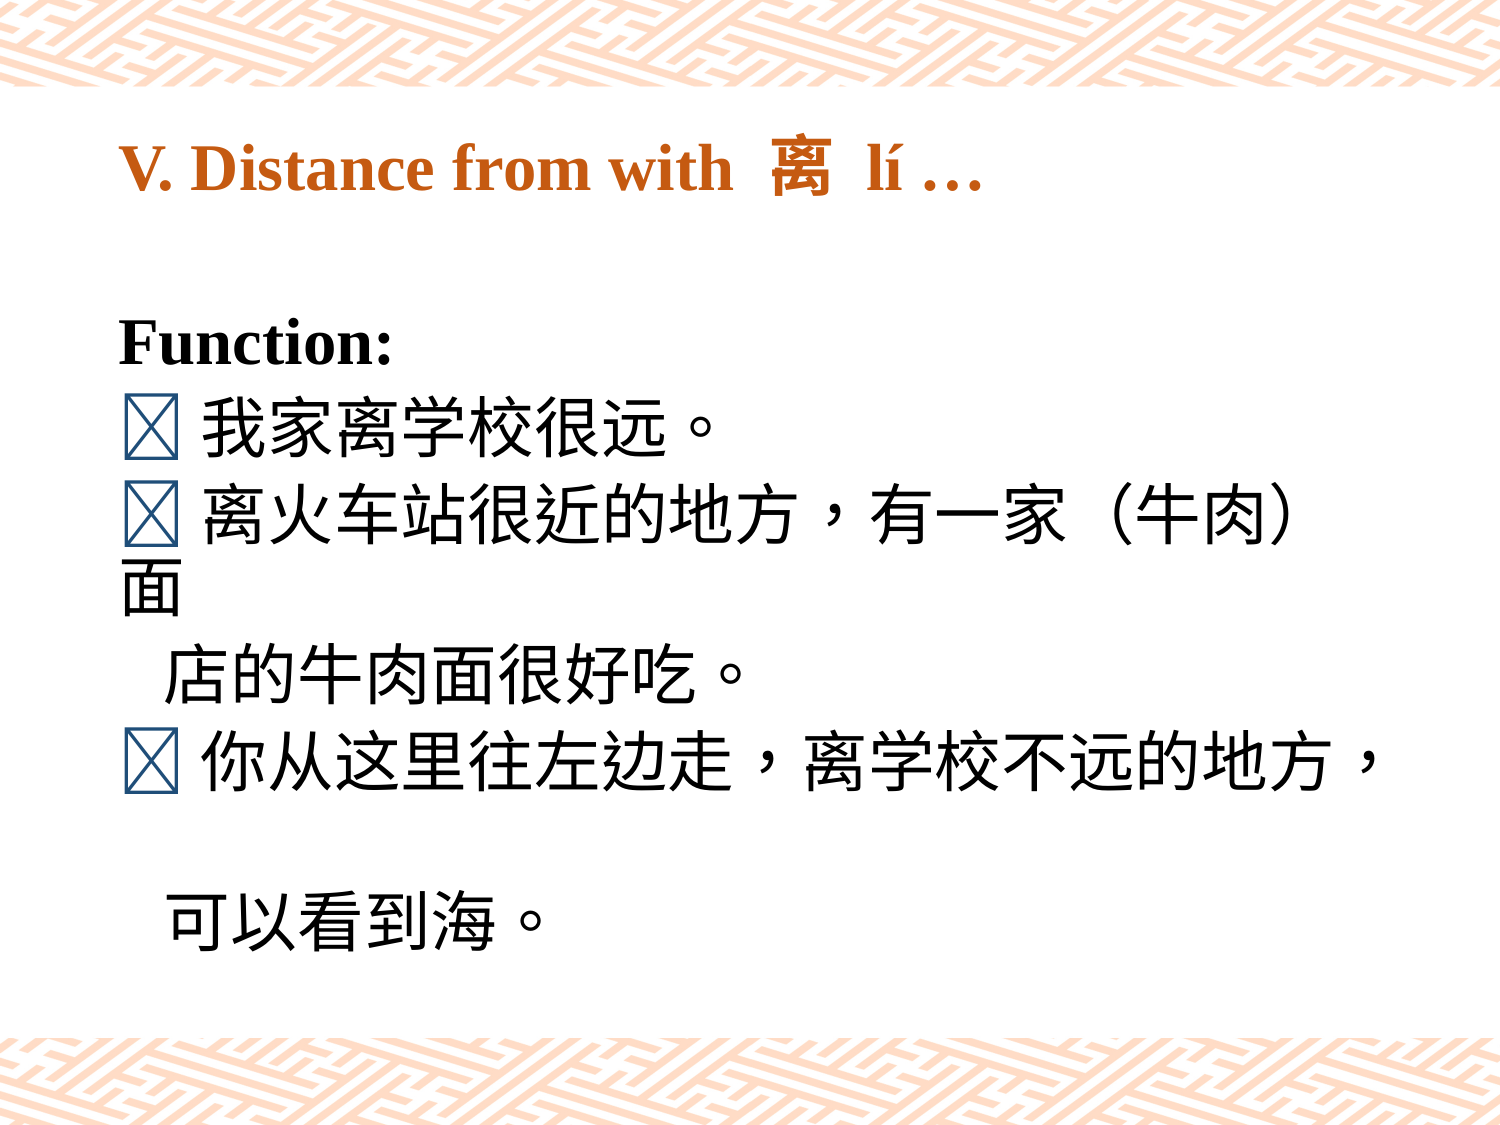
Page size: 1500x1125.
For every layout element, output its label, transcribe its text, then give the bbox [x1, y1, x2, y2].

picture [0, 0, 1500, 1125]
title V. Distance from with 离 lí … [103, 59, 1397, 278]
list Function: 我家离学校很远。 离火车站很近的地方，有一家（牛肉）面 店的牛肉面很好吃。 你从这里往左边走，离学校不远的地方， 可以看到海。 [103, 299, 1397, 1014]
